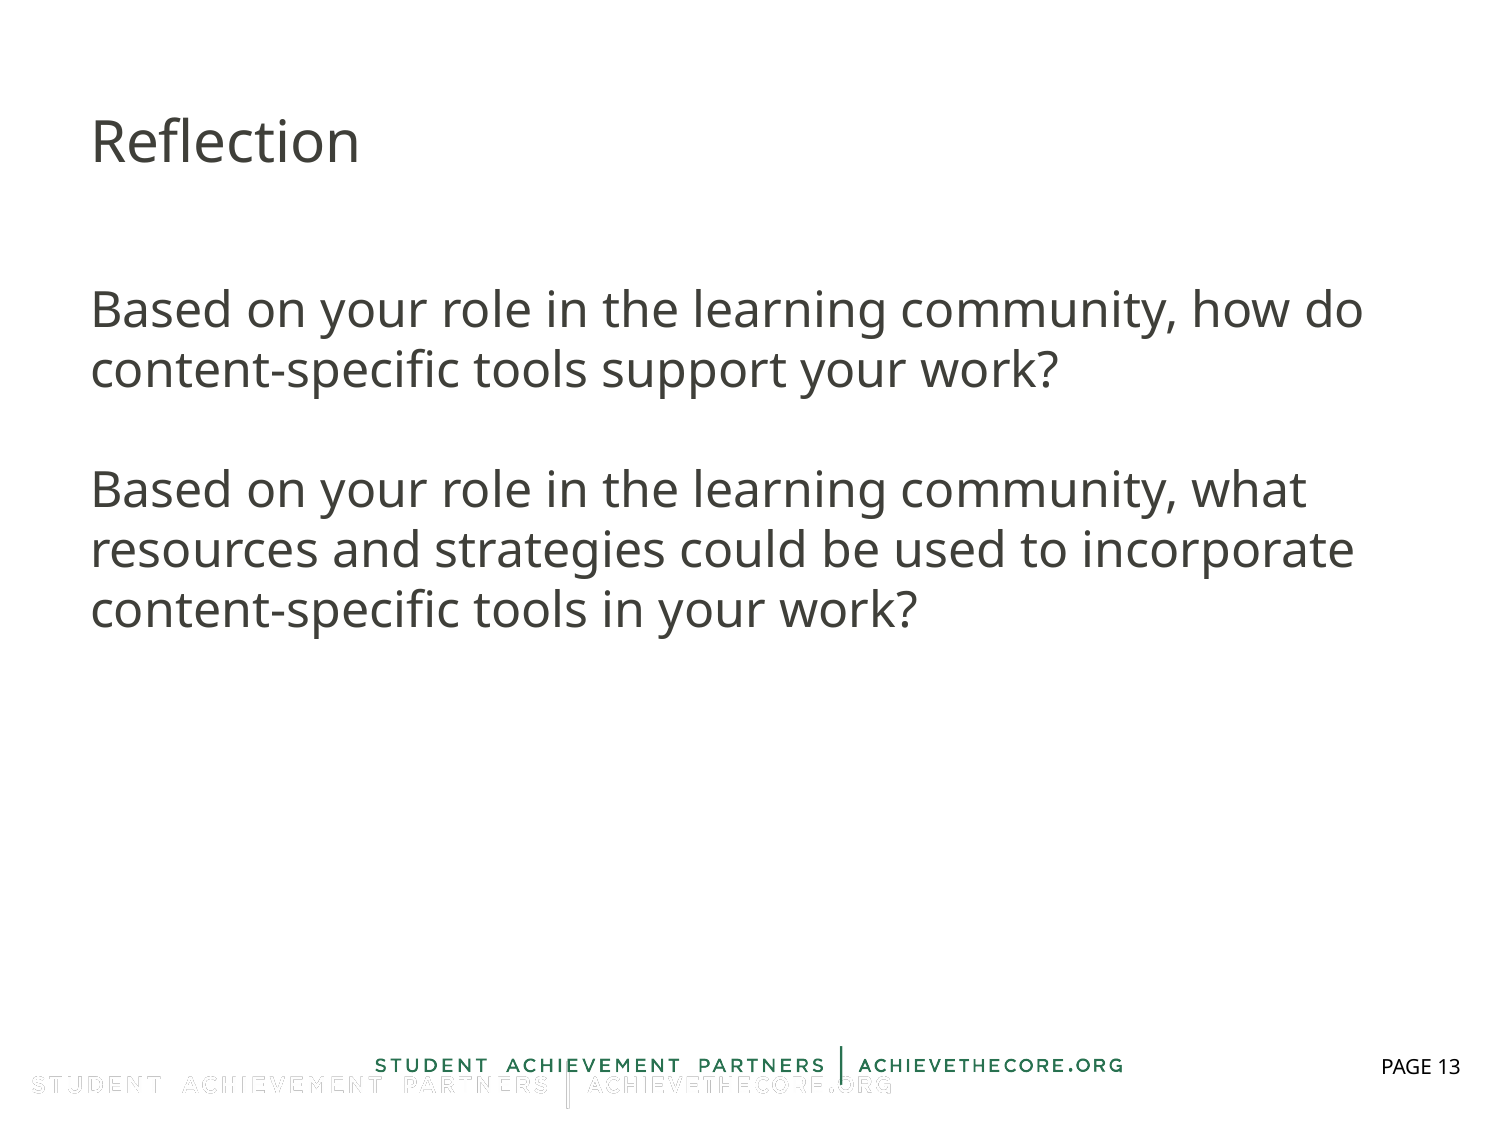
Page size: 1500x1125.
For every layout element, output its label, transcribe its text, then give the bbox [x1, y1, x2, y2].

picture [12, 1046, 1122, 1112]
title Reflection [75, 45, 1425, 233]
list Based on your role in the learning community, how do content-specific tools support your work? Based on your role in the learning community, what resources and strategies could be used to incorporate content-specific tools in your work? [75, 262, 1425, 1005]
